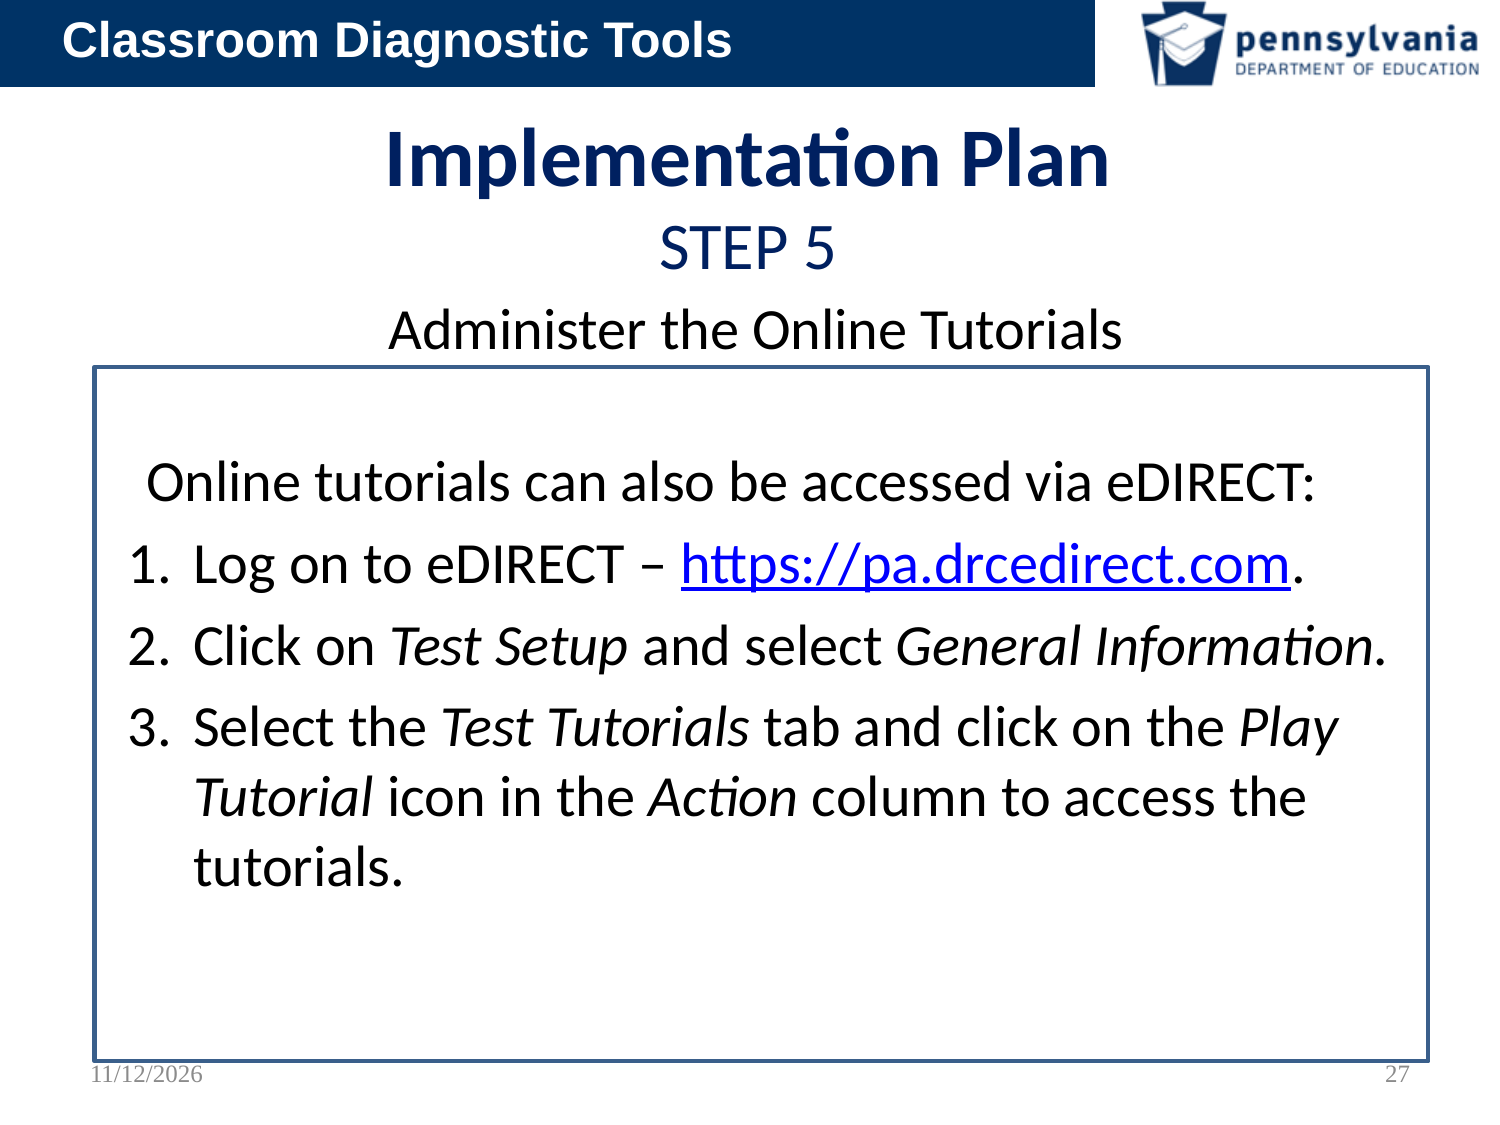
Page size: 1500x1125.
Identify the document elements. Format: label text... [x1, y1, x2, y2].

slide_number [75, 1042, 425, 1103]
list Online tutorials can also be accessed via eDIRECT: Log on to eDIRECT – https://pa.drcedirect.com. Click on Test Setup and select General Information. Select the Test Tutorials tab and click on the Play Tutorial icon in the Action column to access the tutorials. [74, 262, 1426, 1006]
picture [1134, 0, 1485, 90]
slide_number 27 [1074, 1042, 1425, 1103]
title Implementation Plan STEP 5 Administer the Online Tutorials [73, 146, 1424, 319]
text_box [92, 365, 1430, 1063]
